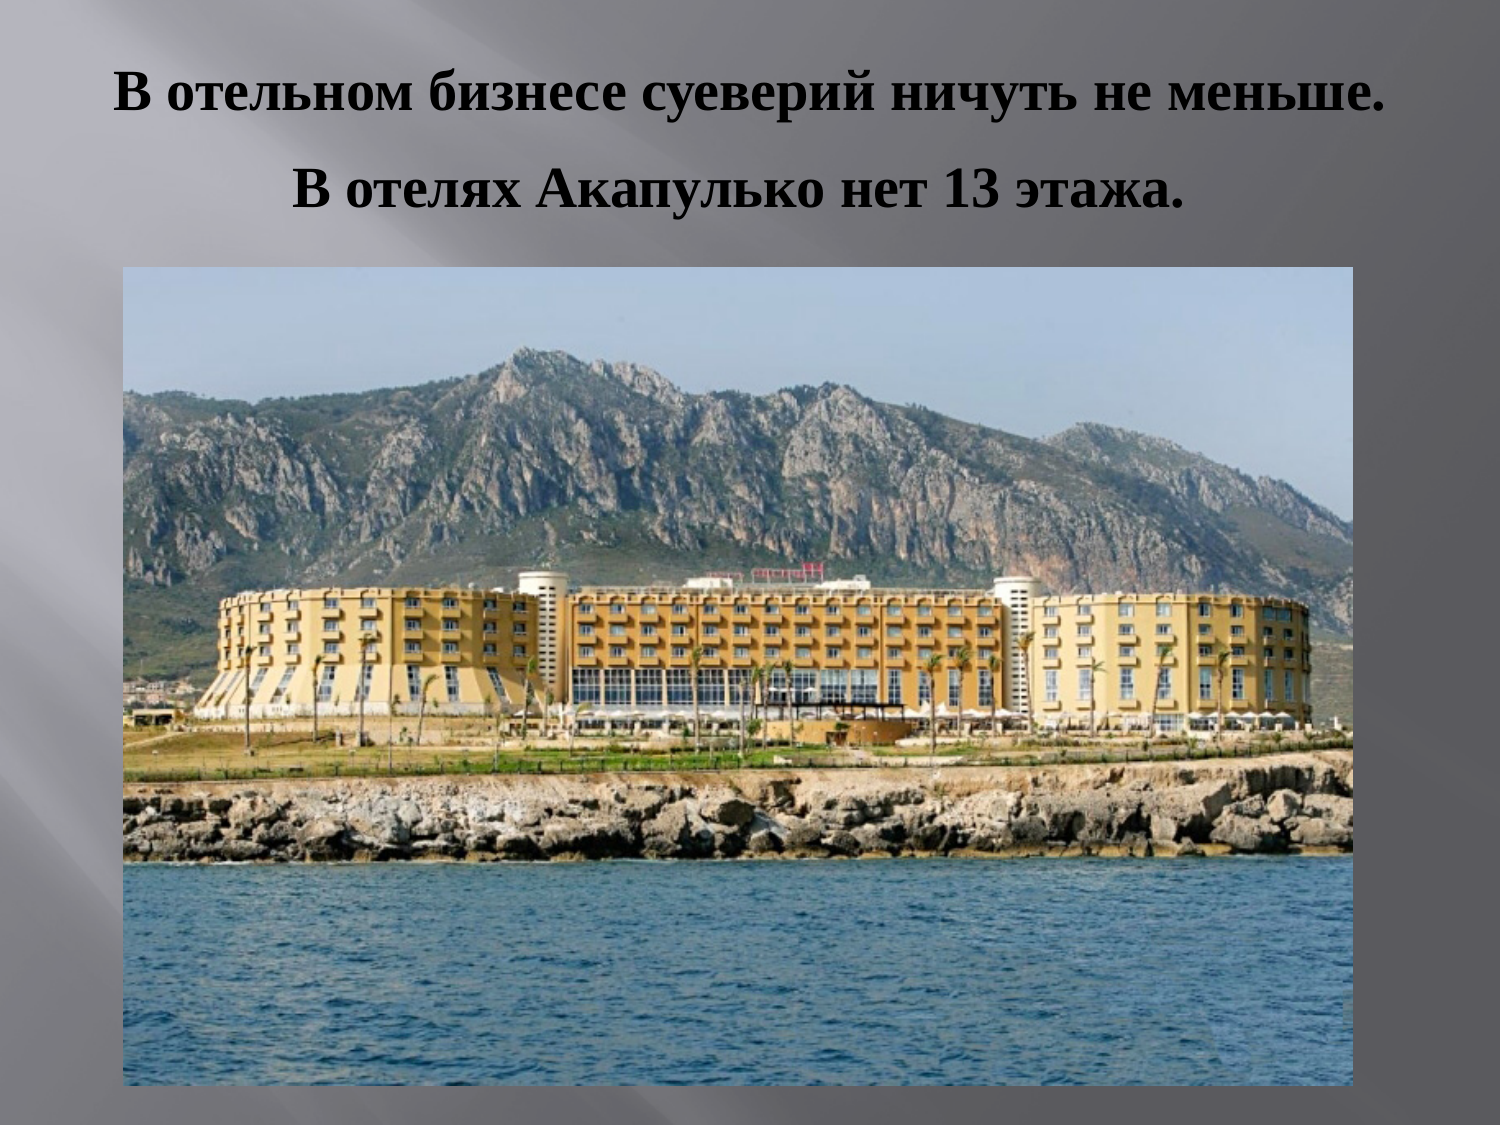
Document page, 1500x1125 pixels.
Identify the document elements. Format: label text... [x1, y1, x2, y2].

title В отельном бизнесе суеверий ничуть не меньше. В отелях Акапулько нет 13 этажа. [75, 45, 1425, 233]
picture [123, 266, 1353, 1087]
